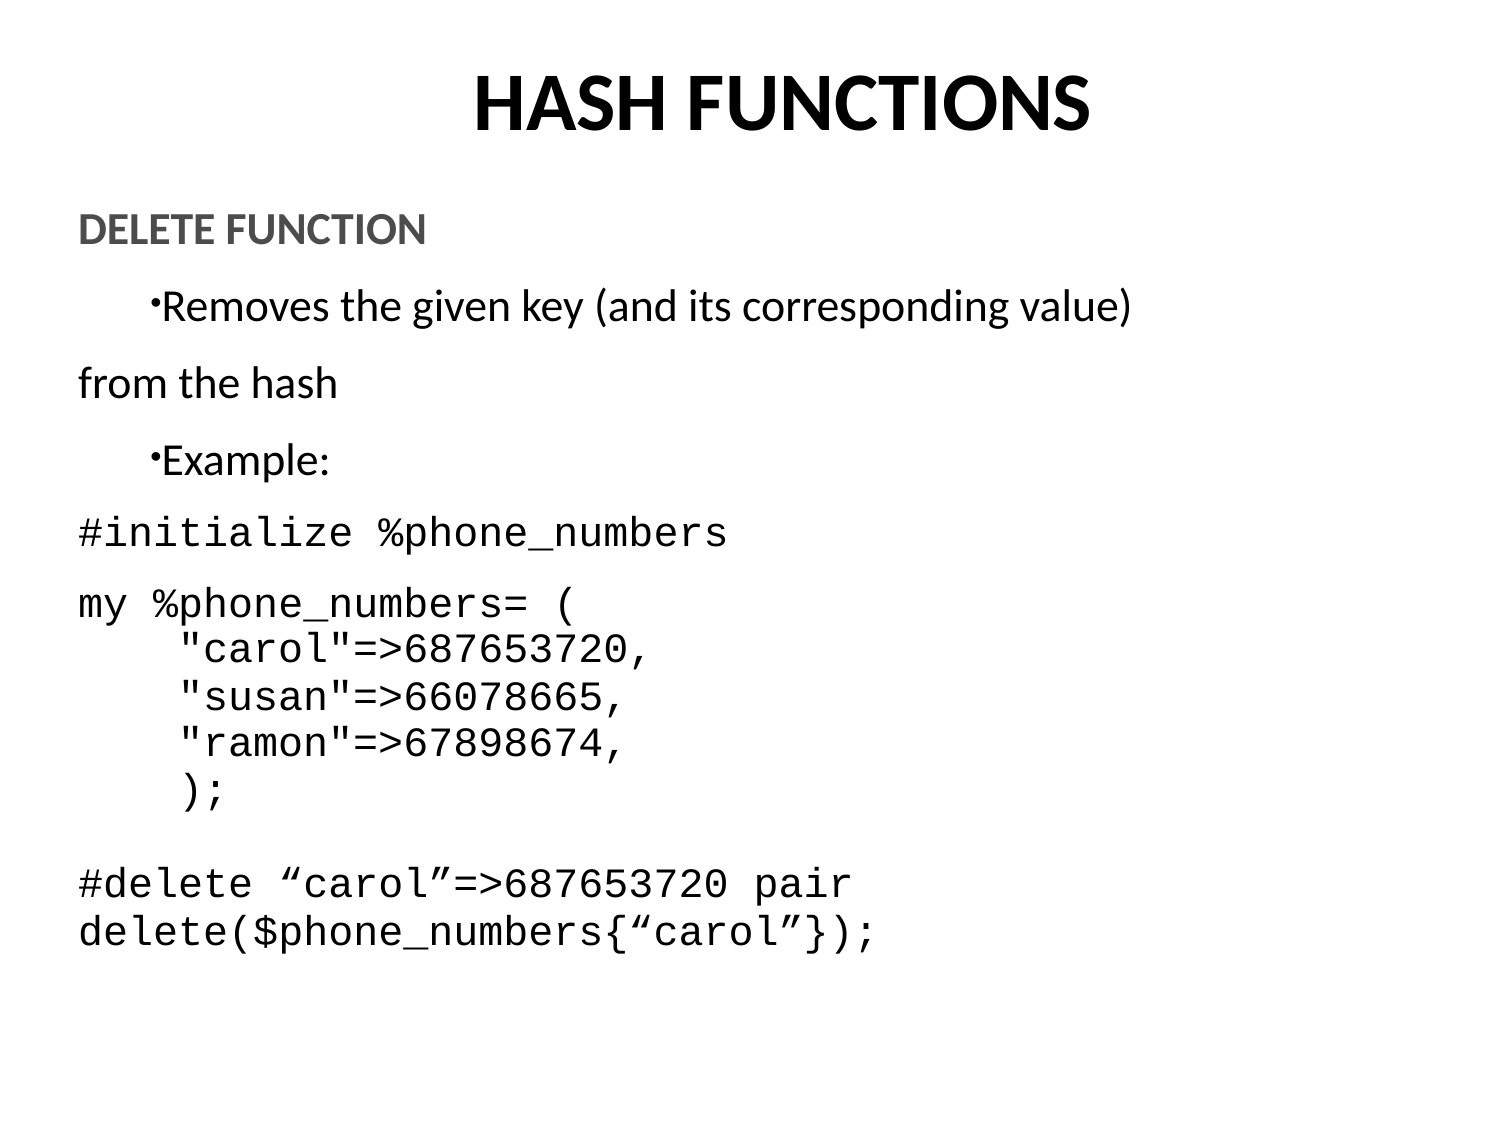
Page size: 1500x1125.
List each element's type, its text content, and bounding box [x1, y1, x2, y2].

text_box HASH FUNCTIONS [397, 34, 1169, 141]
text_box DELETE FUNCTION Removes the given key (and its corresponding value) from the hash Example: #initialize %phone_numbers my %phone_numbers= ( "carol"=>687653720, "susan"=>66078665, "ramon"=>67898674, ); #delete “carol”=>687653720 pair delete($phone_numbers{“carol”}); [64, 191, 1190, 956]
